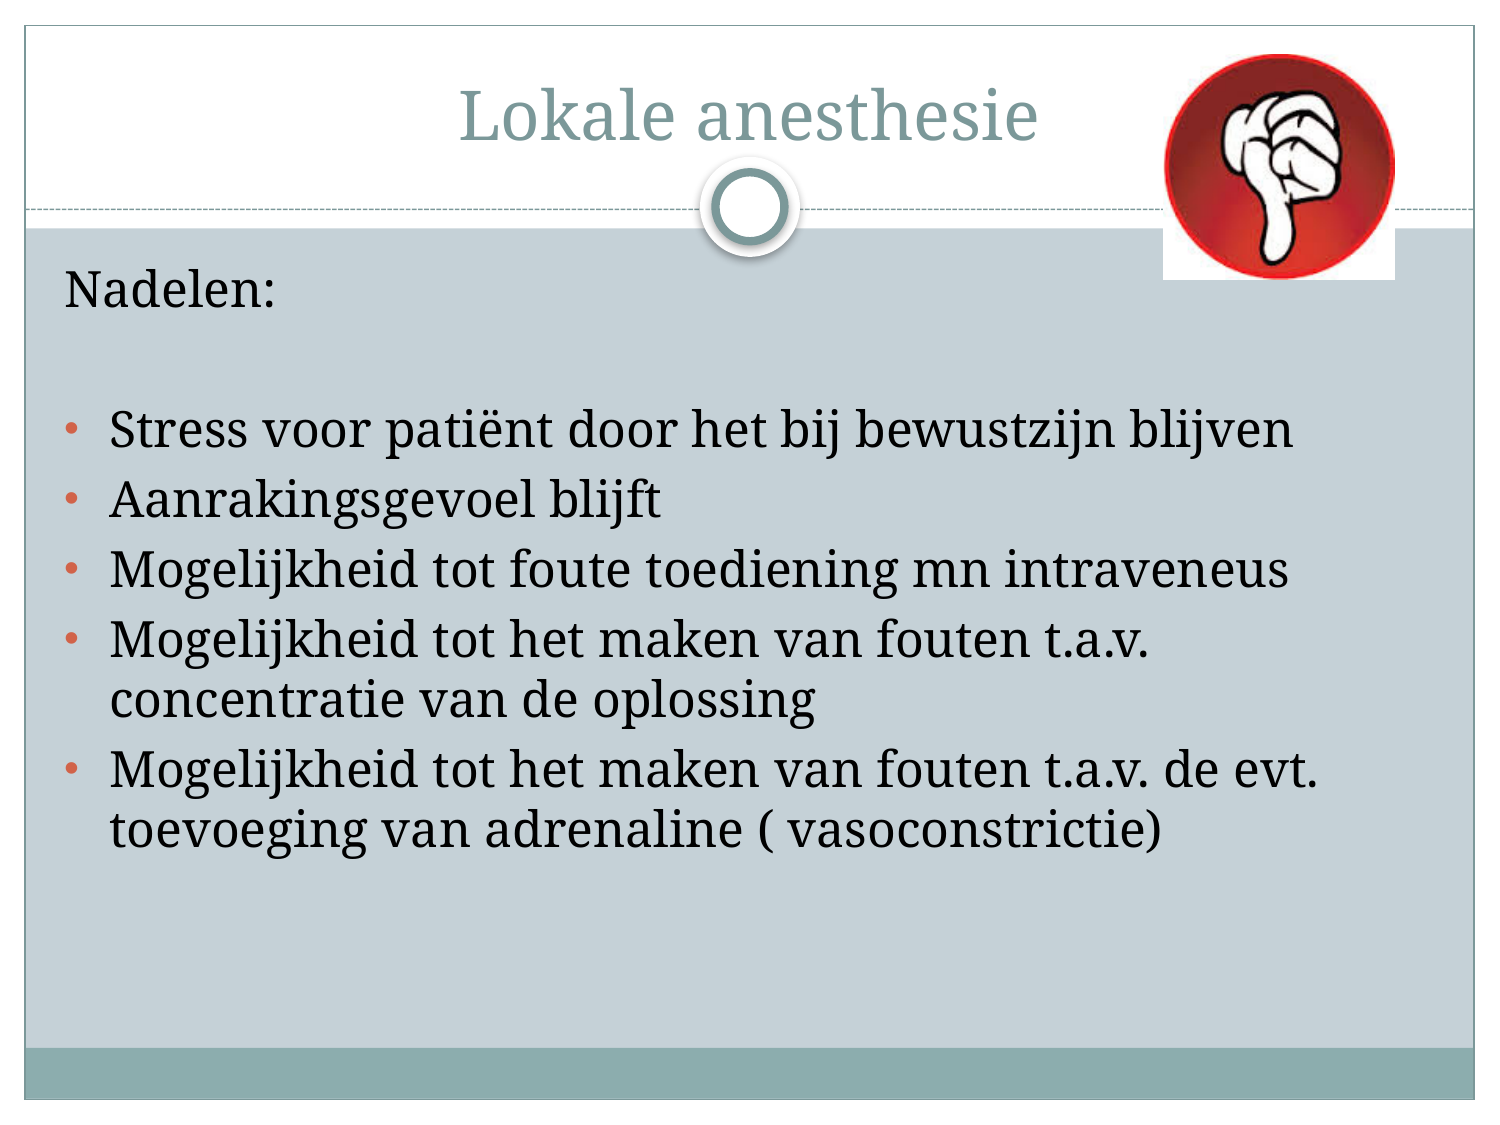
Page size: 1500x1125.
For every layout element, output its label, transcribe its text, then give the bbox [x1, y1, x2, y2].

list Nadelen: Stress voor patiënt door het bij bewustzijn blijven Aanrakingsgevoel blijft Mogelijkheid tot foute toediening mn intraveneus Mogelijkheid tot het maken van fouten t.a.v. concentratie van de oplossing Mogelijkheid tot het maken van fouten t.a.v. de evt. toevoeging van adrenaline ( vasoconstrictie) [49, 250, 1445, 1001]
title Lokale anesthesie [49, 37, 1450, 162]
picture [1163, 54, 1395, 280]
